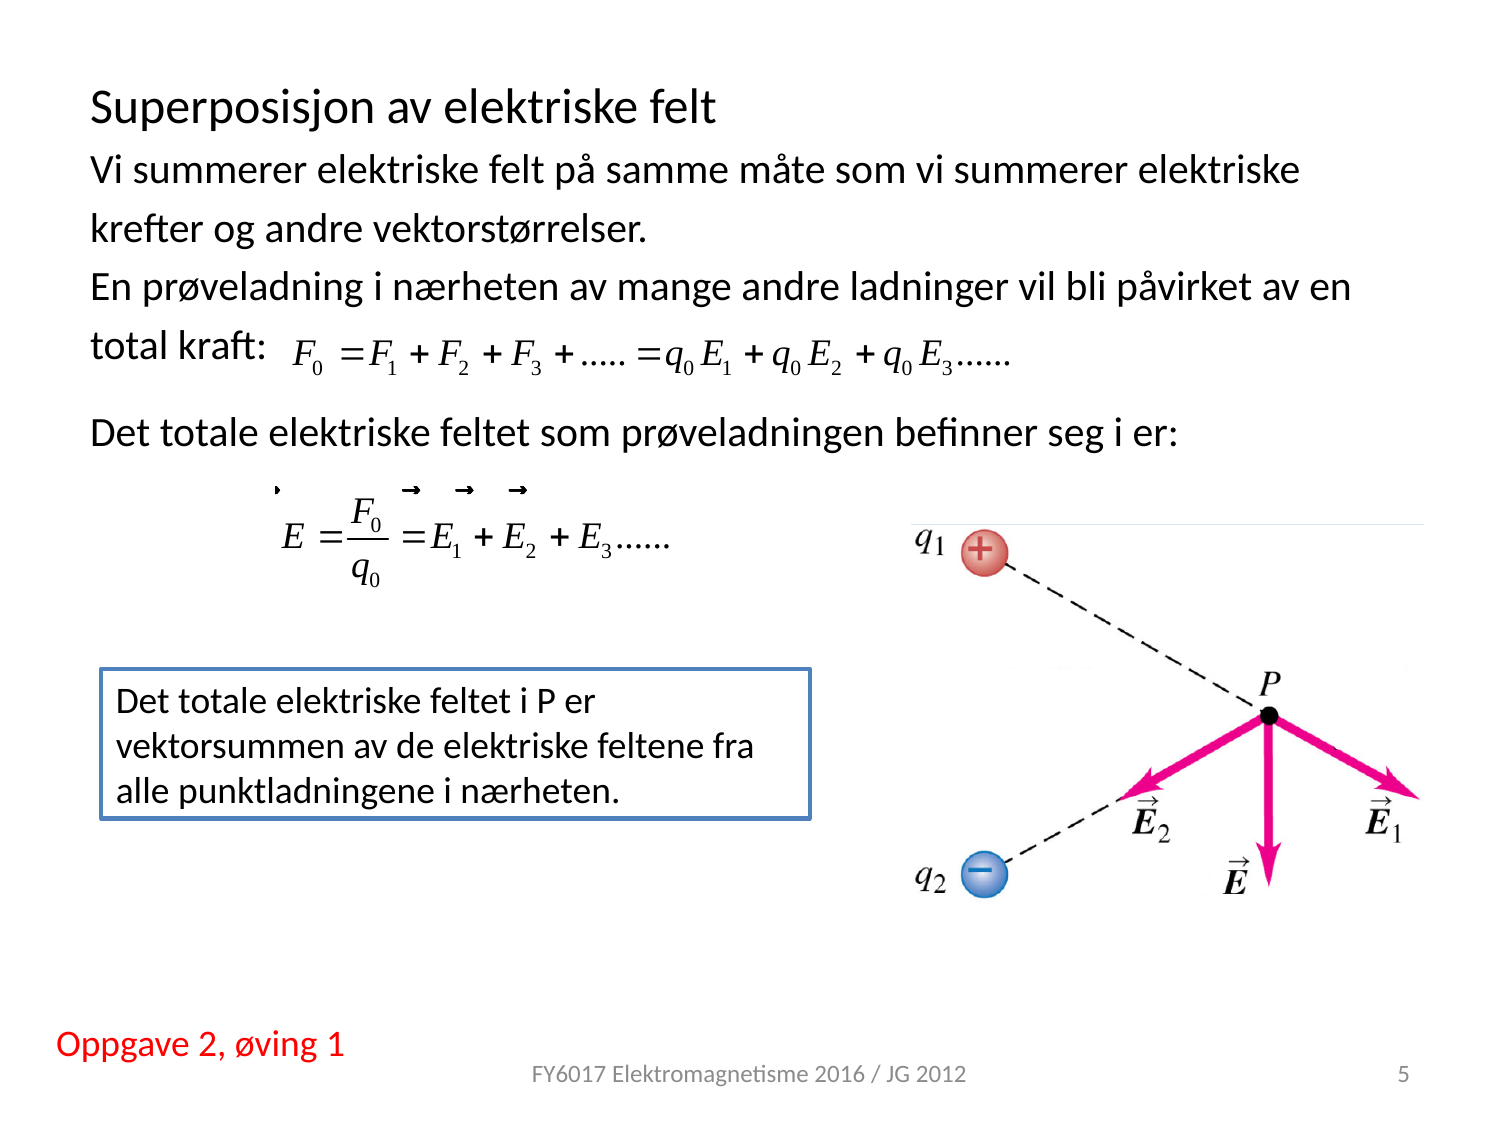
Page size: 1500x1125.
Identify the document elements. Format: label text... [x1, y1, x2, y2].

picture [911, 524, 1425, 906]
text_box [274, 479, 676, 596]
slide_number 5 [1074, 1042, 1425, 1103]
text_box Oppgave 2, øving 1 [41, 1011, 514, 1072]
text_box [285, 321, 1018, 385]
list Superposisjon av elektriske felt Vi summerer elektriske felt på samme måte som vi summerer elektriske krefter og andre vektorstørrelser. En prøveladning i nærheten av mange andre ladninger vil bli påvirket av en total kraft: Det totale elektriske feltet som prøveladningen befinner seg i er: [75, 66, 1425, 1005]
footer FY6017 Elektromagnetisme 2016 / JG 2012 [512, 1042, 988, 1103]
text_box Det totale elektriske feltet i P er vektorsummen av de elektriske feltene fra alle punktladningene i nærheten. [99, 667, 812, 821]
